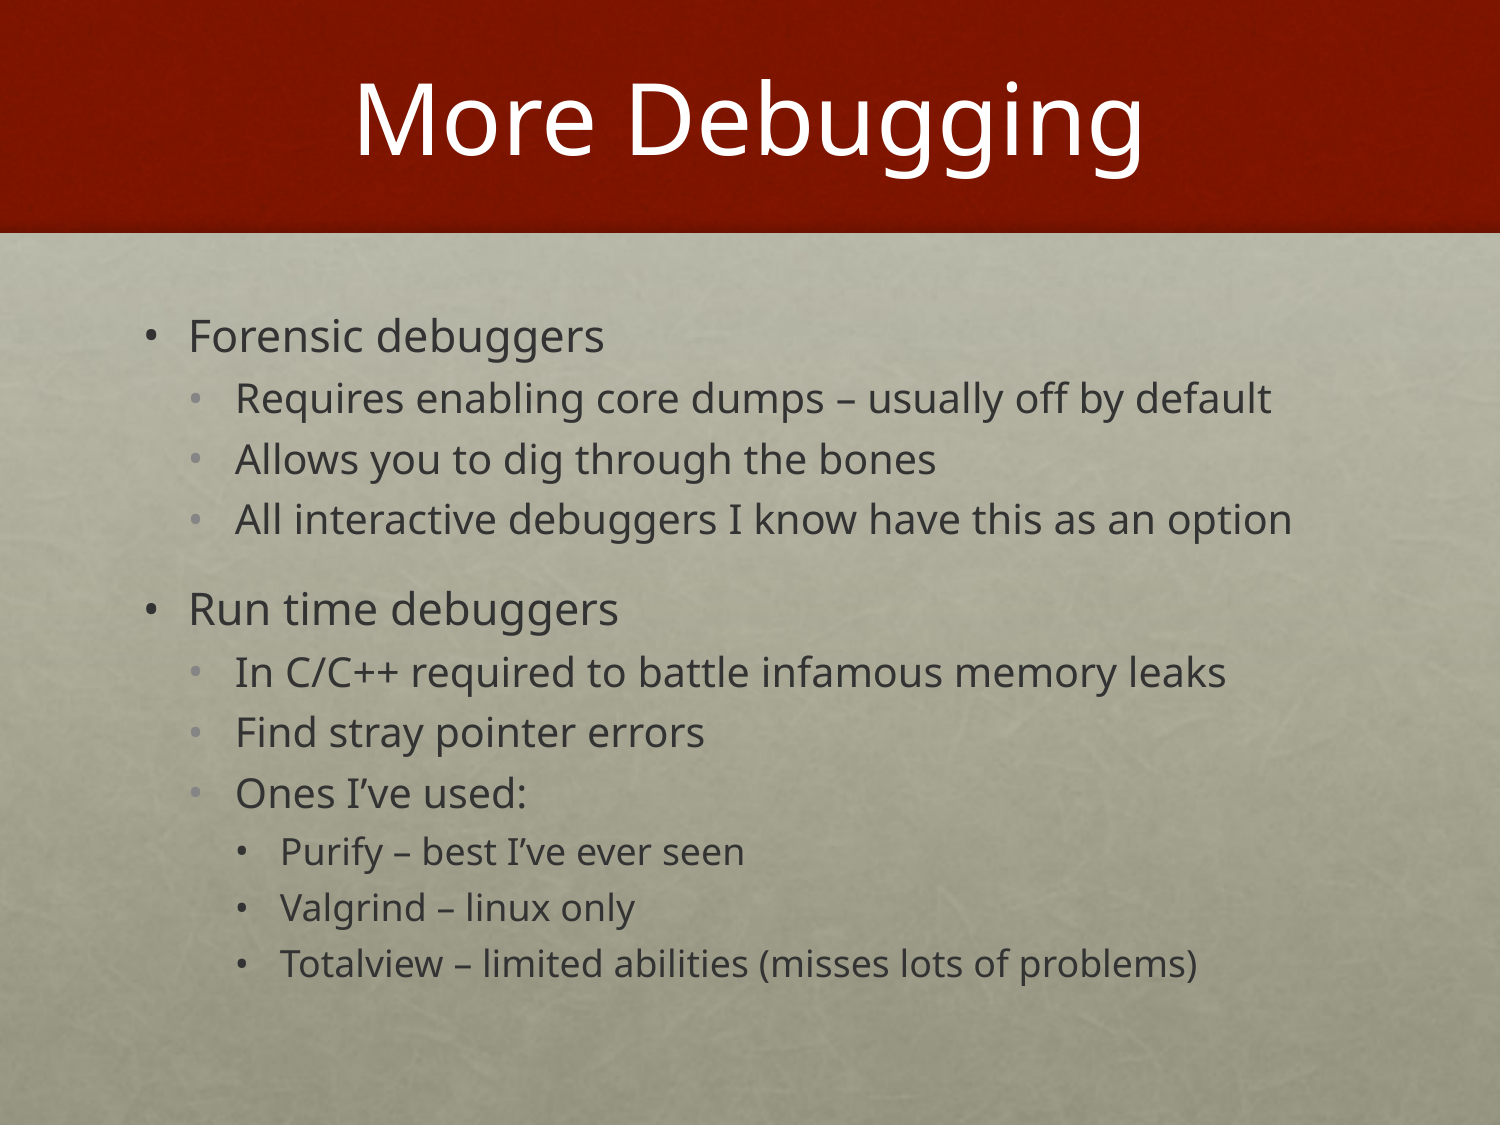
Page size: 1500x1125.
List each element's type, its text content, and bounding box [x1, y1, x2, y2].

list Forensic debuggers Requires enabling core dumps – usually off by default Allows you to dig through the bones All interactive debuggers I know have this as an option Run time debuggers In C/C++ required to battle infamous memory leaks Find stray pointer errors Ones I’ve used: Purify – best I’ve ever seen Valgrind – linux only Totalview – limited abilities (misses lots of problems) [127, 299, 1372, 1005]
picture [0, 214, 1500, 1125]
title More Debugging [127, 10, 1372, 221]
